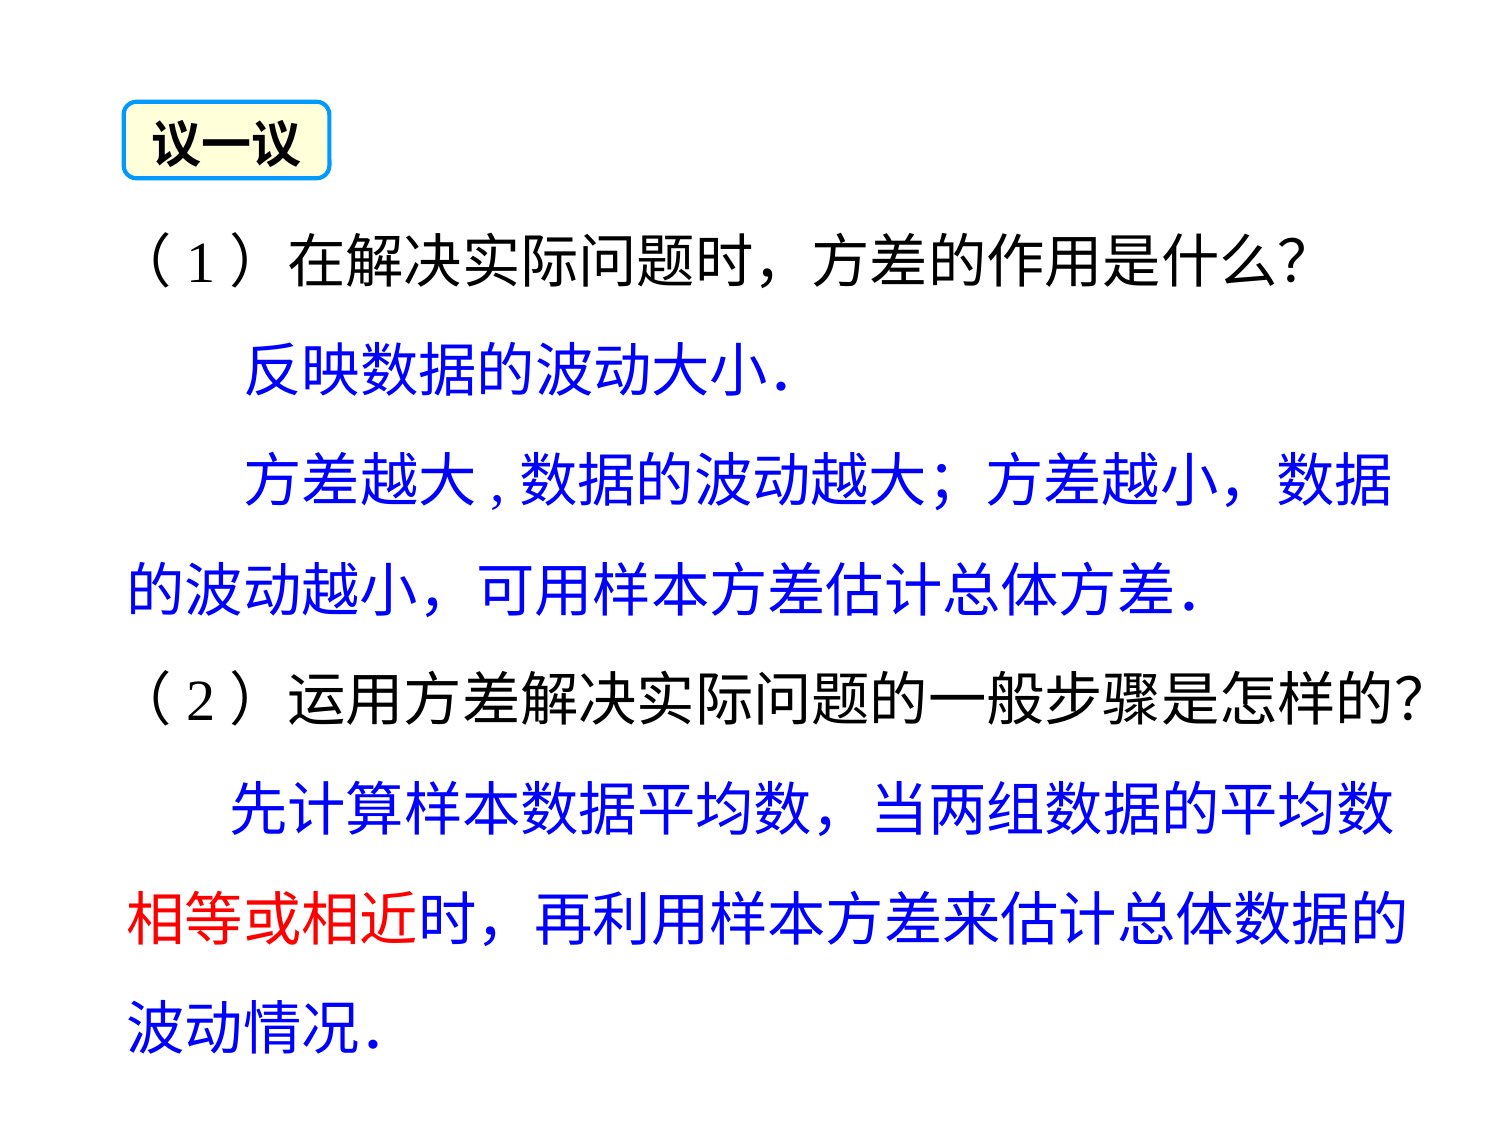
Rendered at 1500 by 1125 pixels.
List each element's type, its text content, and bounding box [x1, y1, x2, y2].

text_box （1）在解决实际问题时，方差的作用是什么？ 反映数据的波动大小． 方差越大,数据的波动越大；方差越小，数据 的波动越小，可用样本方差估计总体方差． （2）运用方差解决实际问题的一般步骤是怎样的？ 先计算样本数据平均数，当两组数据的平均数 相等或相近时，再利用样本方差来估计总体数据的 波动情况． [72, 188, 1442, 1069]
text_box 议一议 [123, 101, 330, 179]
